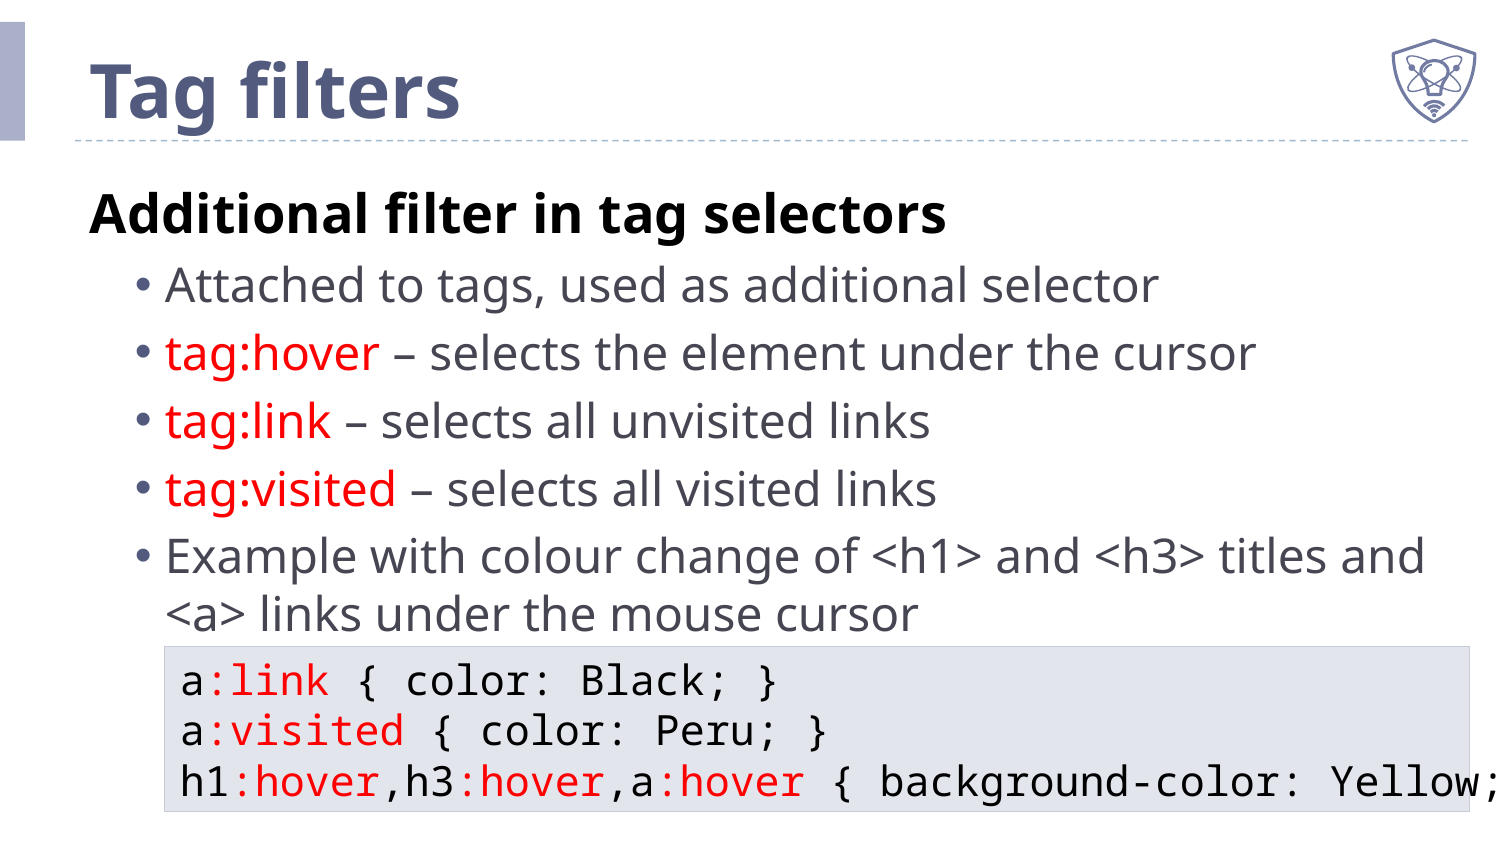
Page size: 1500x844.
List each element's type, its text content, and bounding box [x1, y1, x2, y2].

list Additional filter in tag selectors Attached to tags, used as additional selector tag:hover – selects the element under the cursor tag:link – selects all unvisited links tag:visited – selects all visited links Example with colour change of <h1> and <h3> titles and <a> links under the mouse cursor [75, 171, 1475, 835]
title Tag filters [75, 18, 1475, 141]
text_box a:link { color: Black; } a:visited { color: Peru; } h1:hover,h3:hover,a:hover { background-color: Yellow; } [164, 646, 1470, 812]
